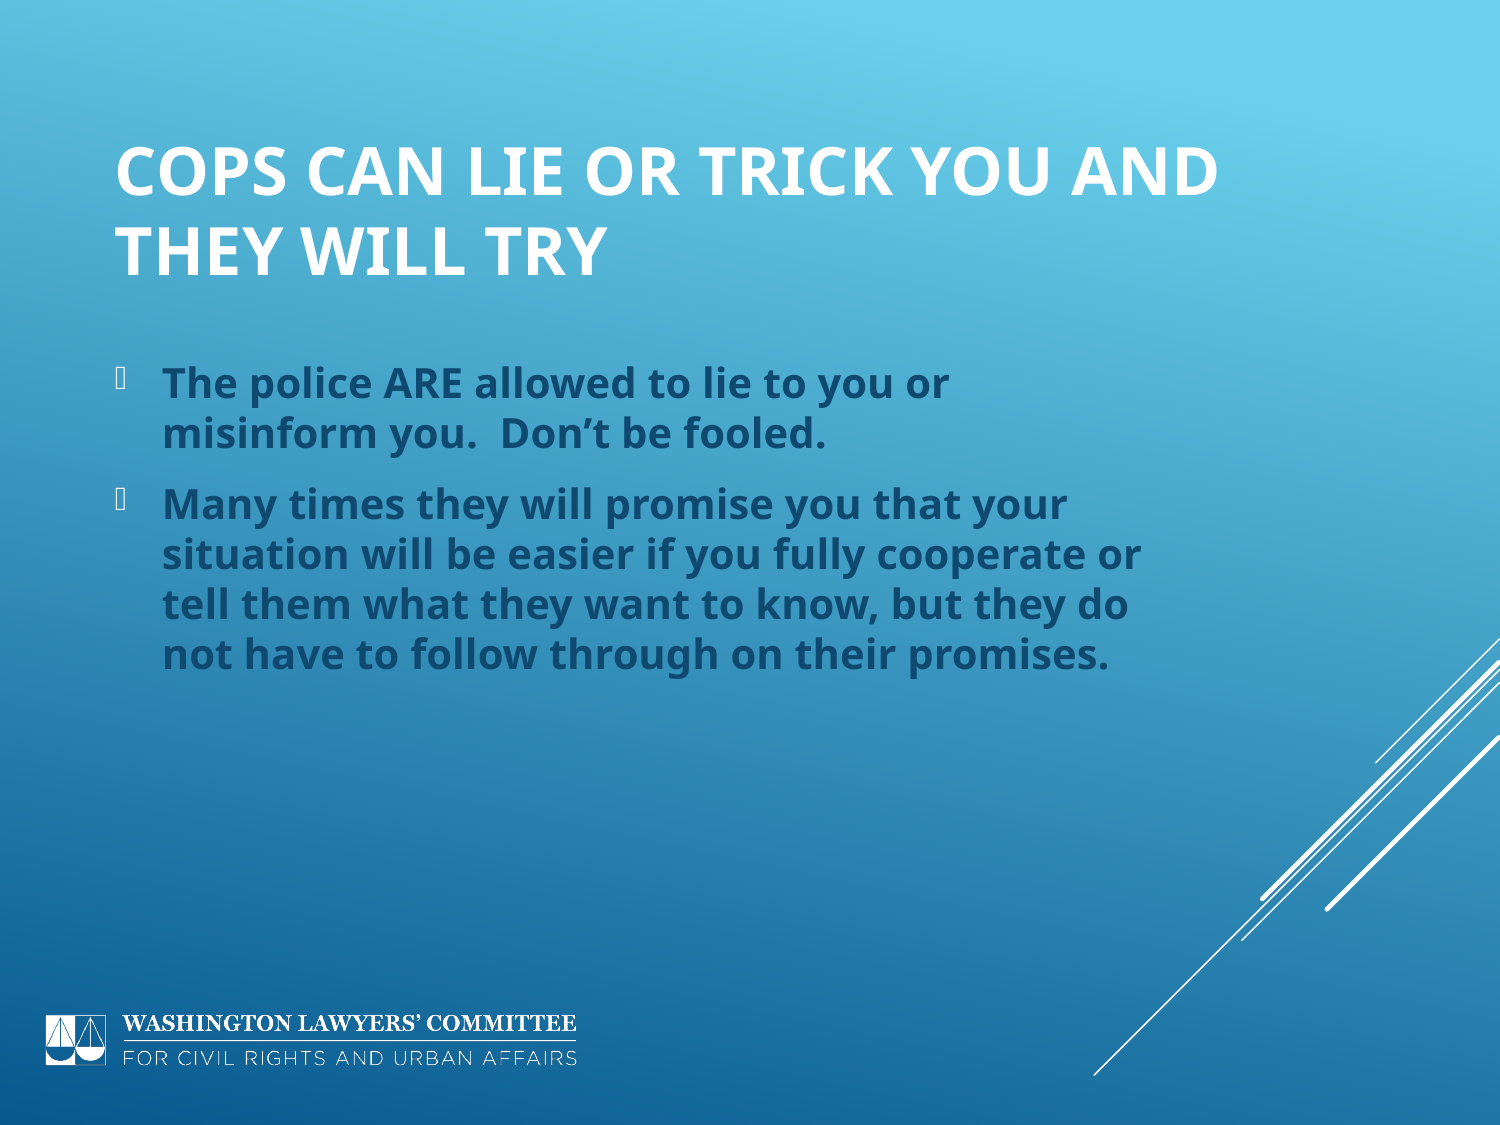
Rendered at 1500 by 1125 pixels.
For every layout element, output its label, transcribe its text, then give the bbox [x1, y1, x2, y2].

picture [27, 1000, 591, 1079]
title Cops Can Lie or Trick You and they will try [99, 99, 1350, 317]
list The police ARE allowed to lie to you or misinform you. Don’t be fooled. Many times they will promise you that your situation will be easier if you fully cooperate or tell them what they want to know, but they do not have to follow through on their promises. [99, 208, 1176, 827]
